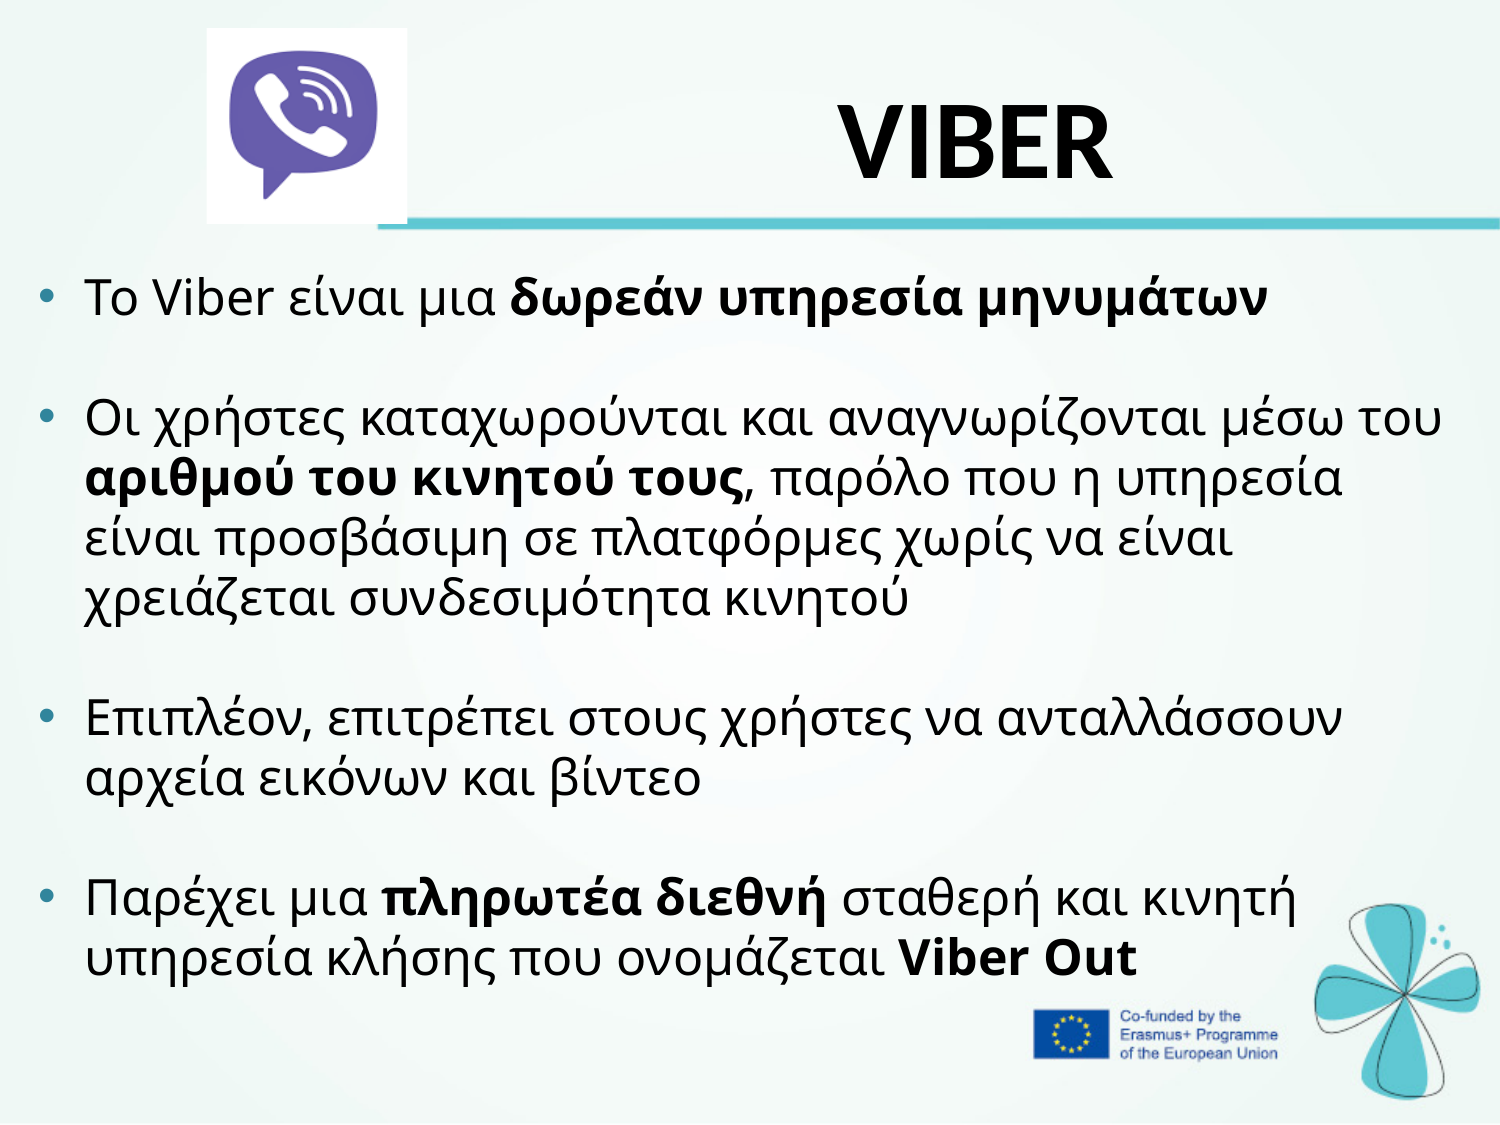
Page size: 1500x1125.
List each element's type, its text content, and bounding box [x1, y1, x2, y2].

text_box VIBER [480, 58, 1131, 209]
text_box Το Viber είναι μια δωρεάν υπηρεσία μηνυμάτων Οι χρήστες καταχωρούνται και αναγνωρίζονται μέσω του αριθμού του κινητού τους, παρόλο που η υπηρεσία είναι προσβάσιμη σε πλατφόρμες χωρίς να είναι χρειάζεται συνδεσιμότητα κινητού Επιπλέον, επιτρέπει στους χρήστες να ανταλλάσσουν αρχεία εικόνων και βίντεο Παρέχει μια πληρωτέα διεθνή σταθερή και κινητή υπηρεσία κλήσης που ονομάζεται Viber Out [23, 257, 1465, 993]
picture [0, 0, 1500, 1125]
